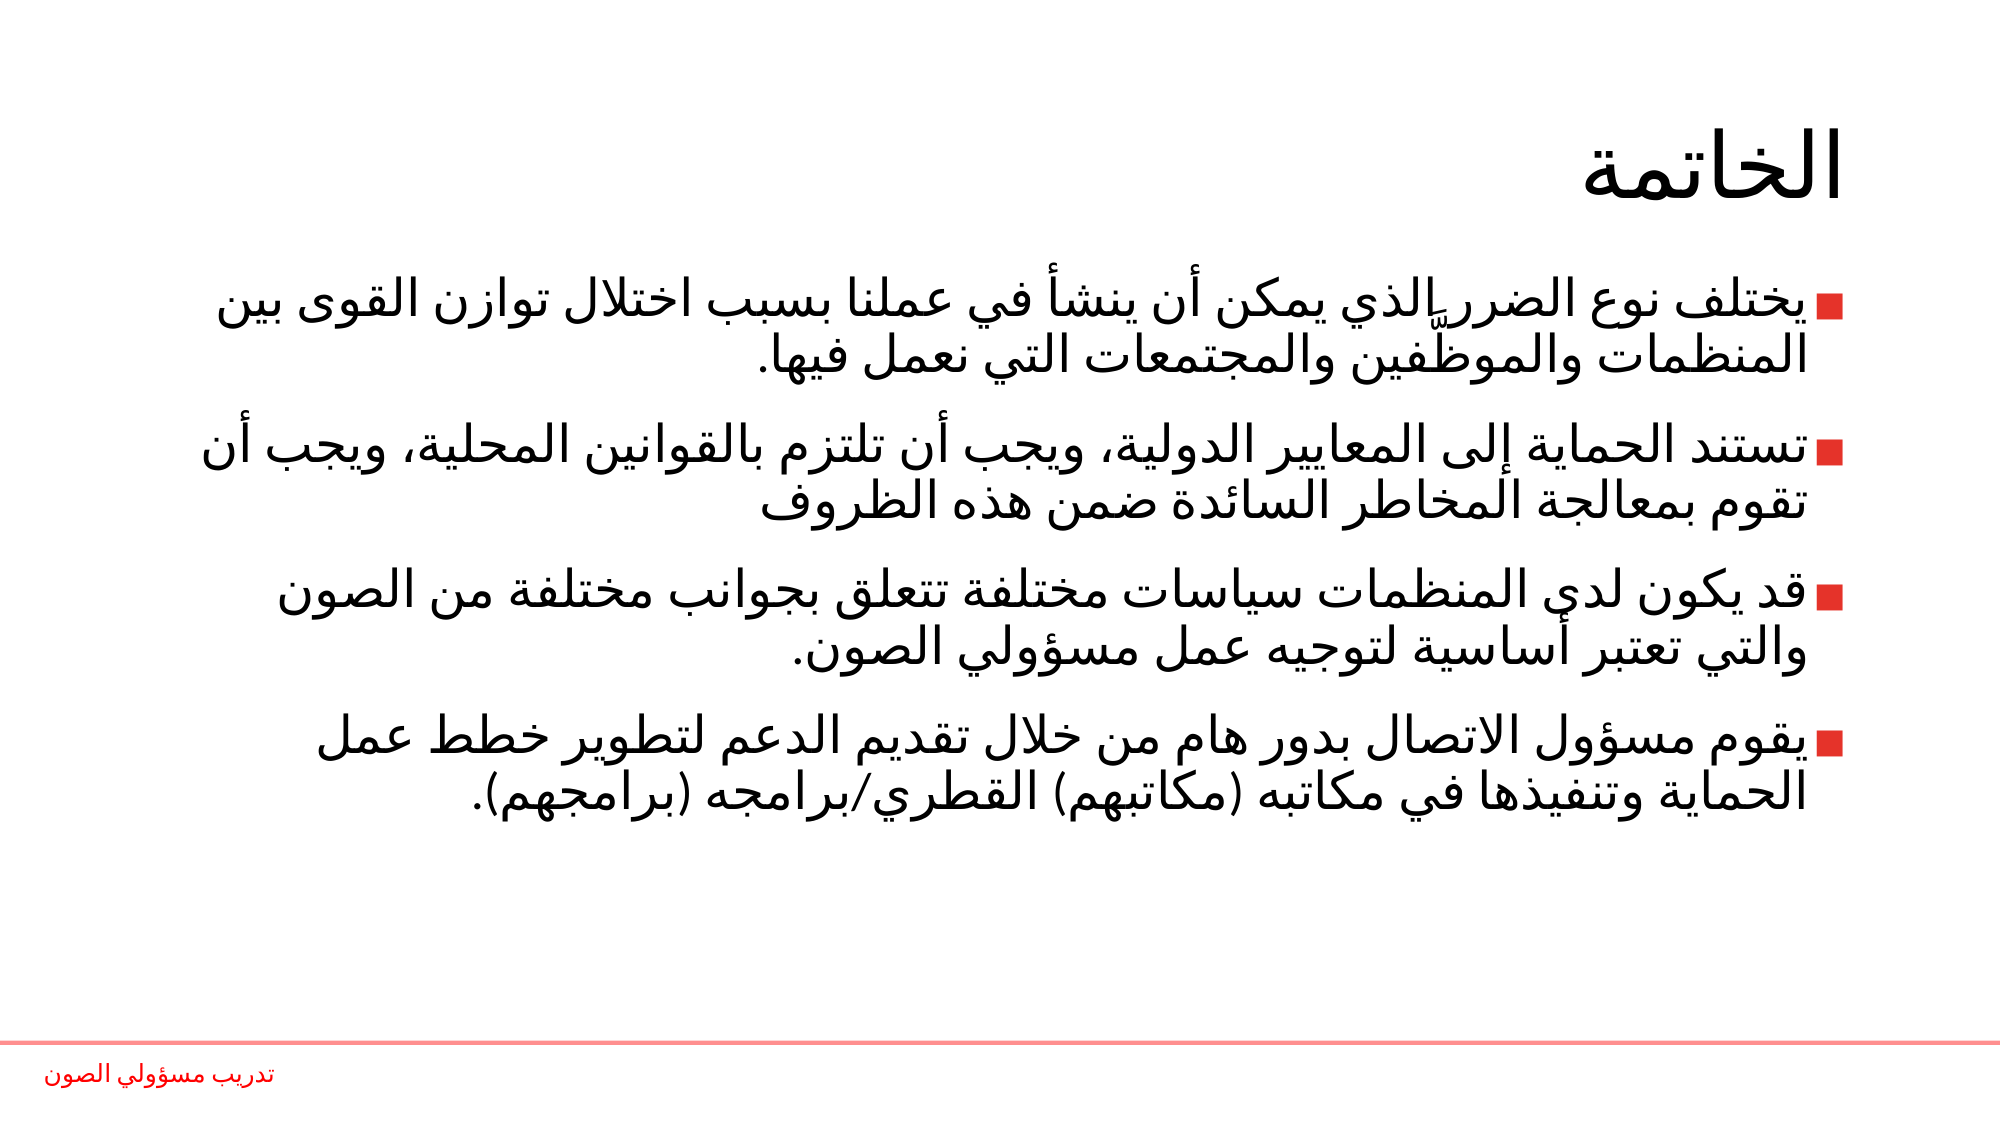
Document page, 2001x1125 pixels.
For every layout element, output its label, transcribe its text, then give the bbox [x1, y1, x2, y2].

list يختلف نوع الضرر الذي يمكن أن ينشأ في عملنا بسبب اختلال توازن القوى بين المنظمات والموظَّفين والمجتمعات التي نعمل فيها. تستند الحماية إلى المعايير الدولية، ويجب أن تلتزم بالقوانين المحلية، ويجب أن تقوم بمعالجة المخاطر السائدة ضمن هذه الظروف قد يكون لدى المنظمات سياسات مختلفة تتعلق بجوانب مختلفة من الصون والتي تعتبر أساسية لتوجيه عمل مسؤولي الصون. يقوم مسؤول الاتصال بدور هام من خلال تقديم الدعم لتطوير خطط عمل الحماية وتنفيذها في مكاتبه (مكاتبهم) القطري/برامجه (برامجهم). [137, 264, 1863, 1014]
title الخاتمة [137, 59, 1863, 264]
text_box تدريب مسؤولي الصون [0, 1052, 494, 1103]
